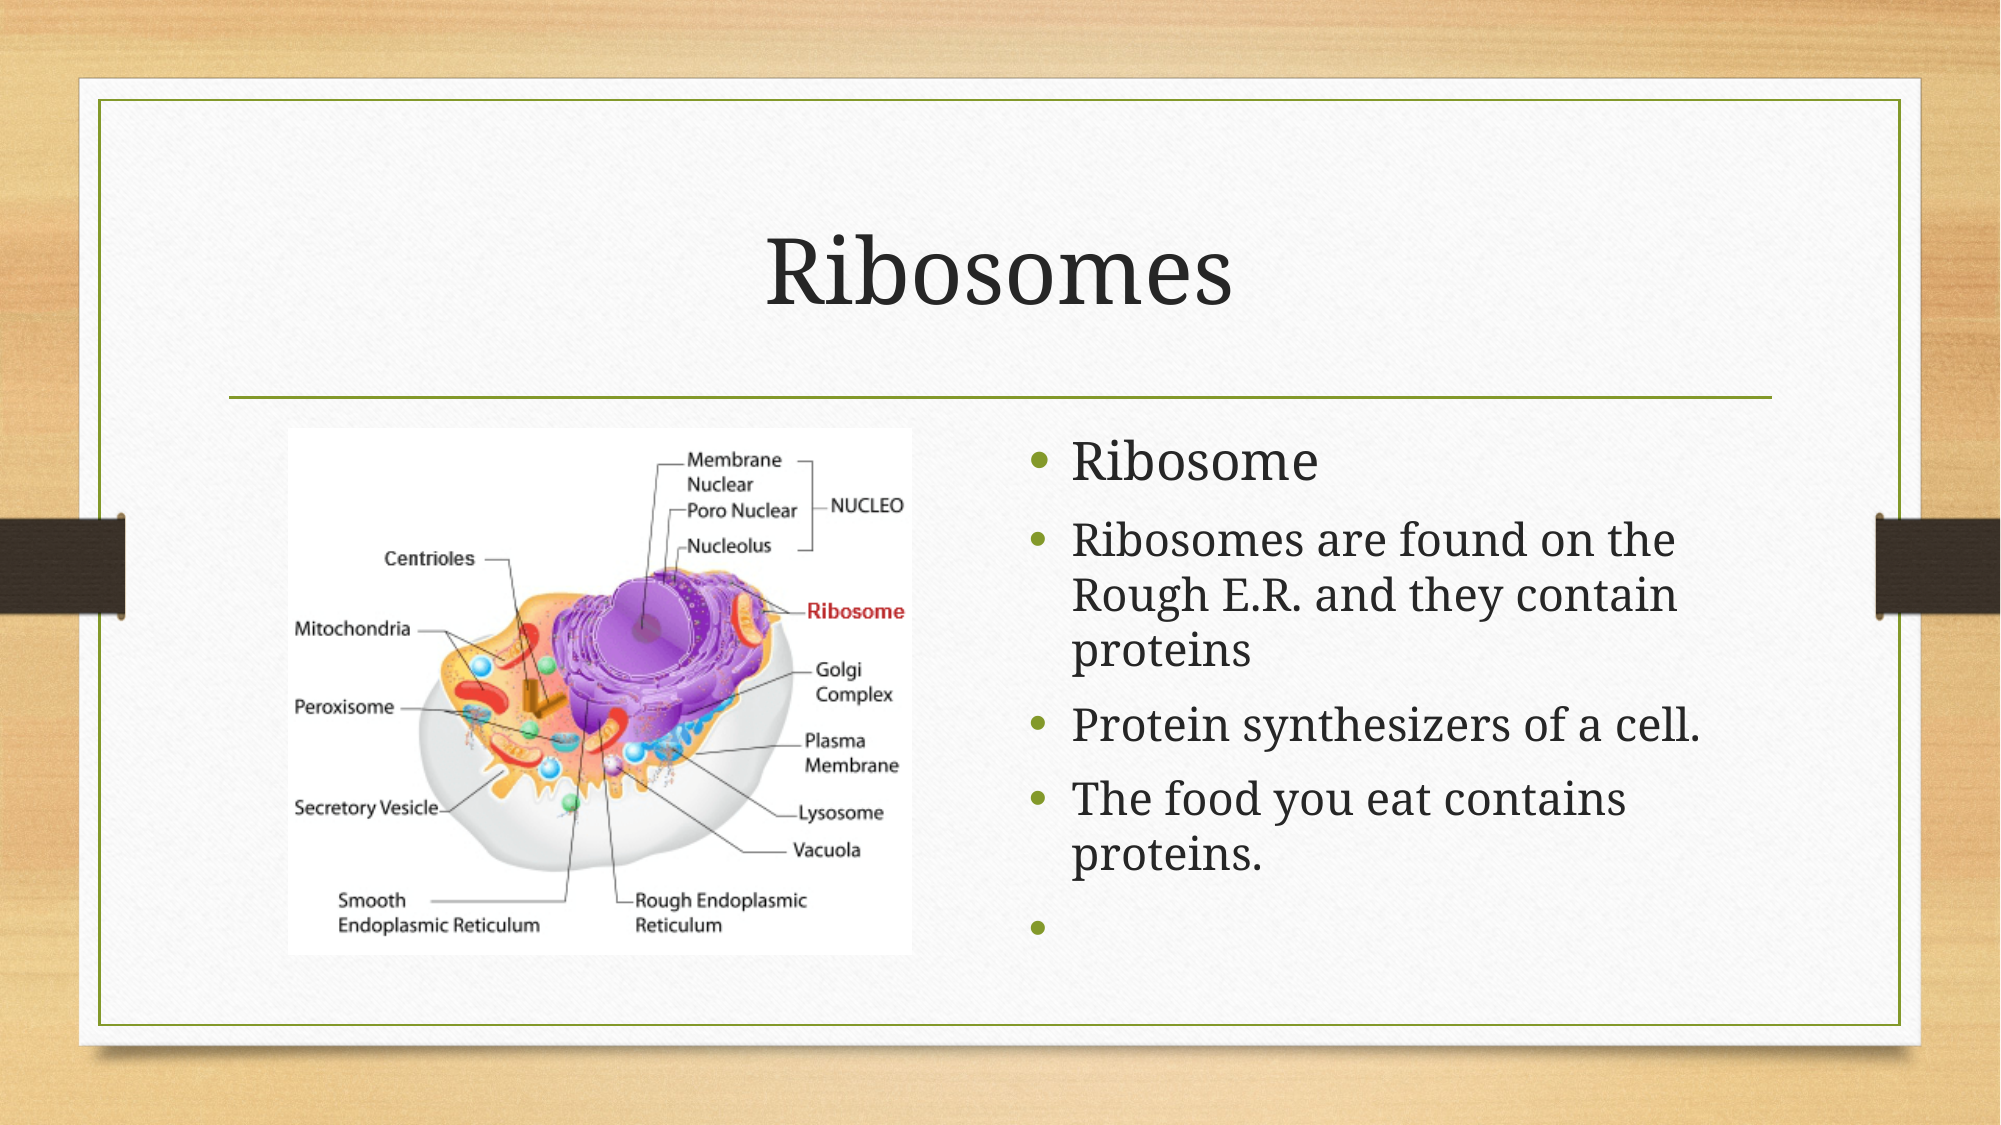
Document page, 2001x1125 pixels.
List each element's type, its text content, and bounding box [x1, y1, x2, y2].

title Ribosomes [212, 161, 1788, 375]
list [288, 427, 912, 955]
list Ribosome Ribosomes are found on the Rough E.R. and they contain proteins Protein synthesizers of a cell. The food you eat contains proteins. [1013, 420, 1788, 963]
picture [0, 0, 2001, 1125]
